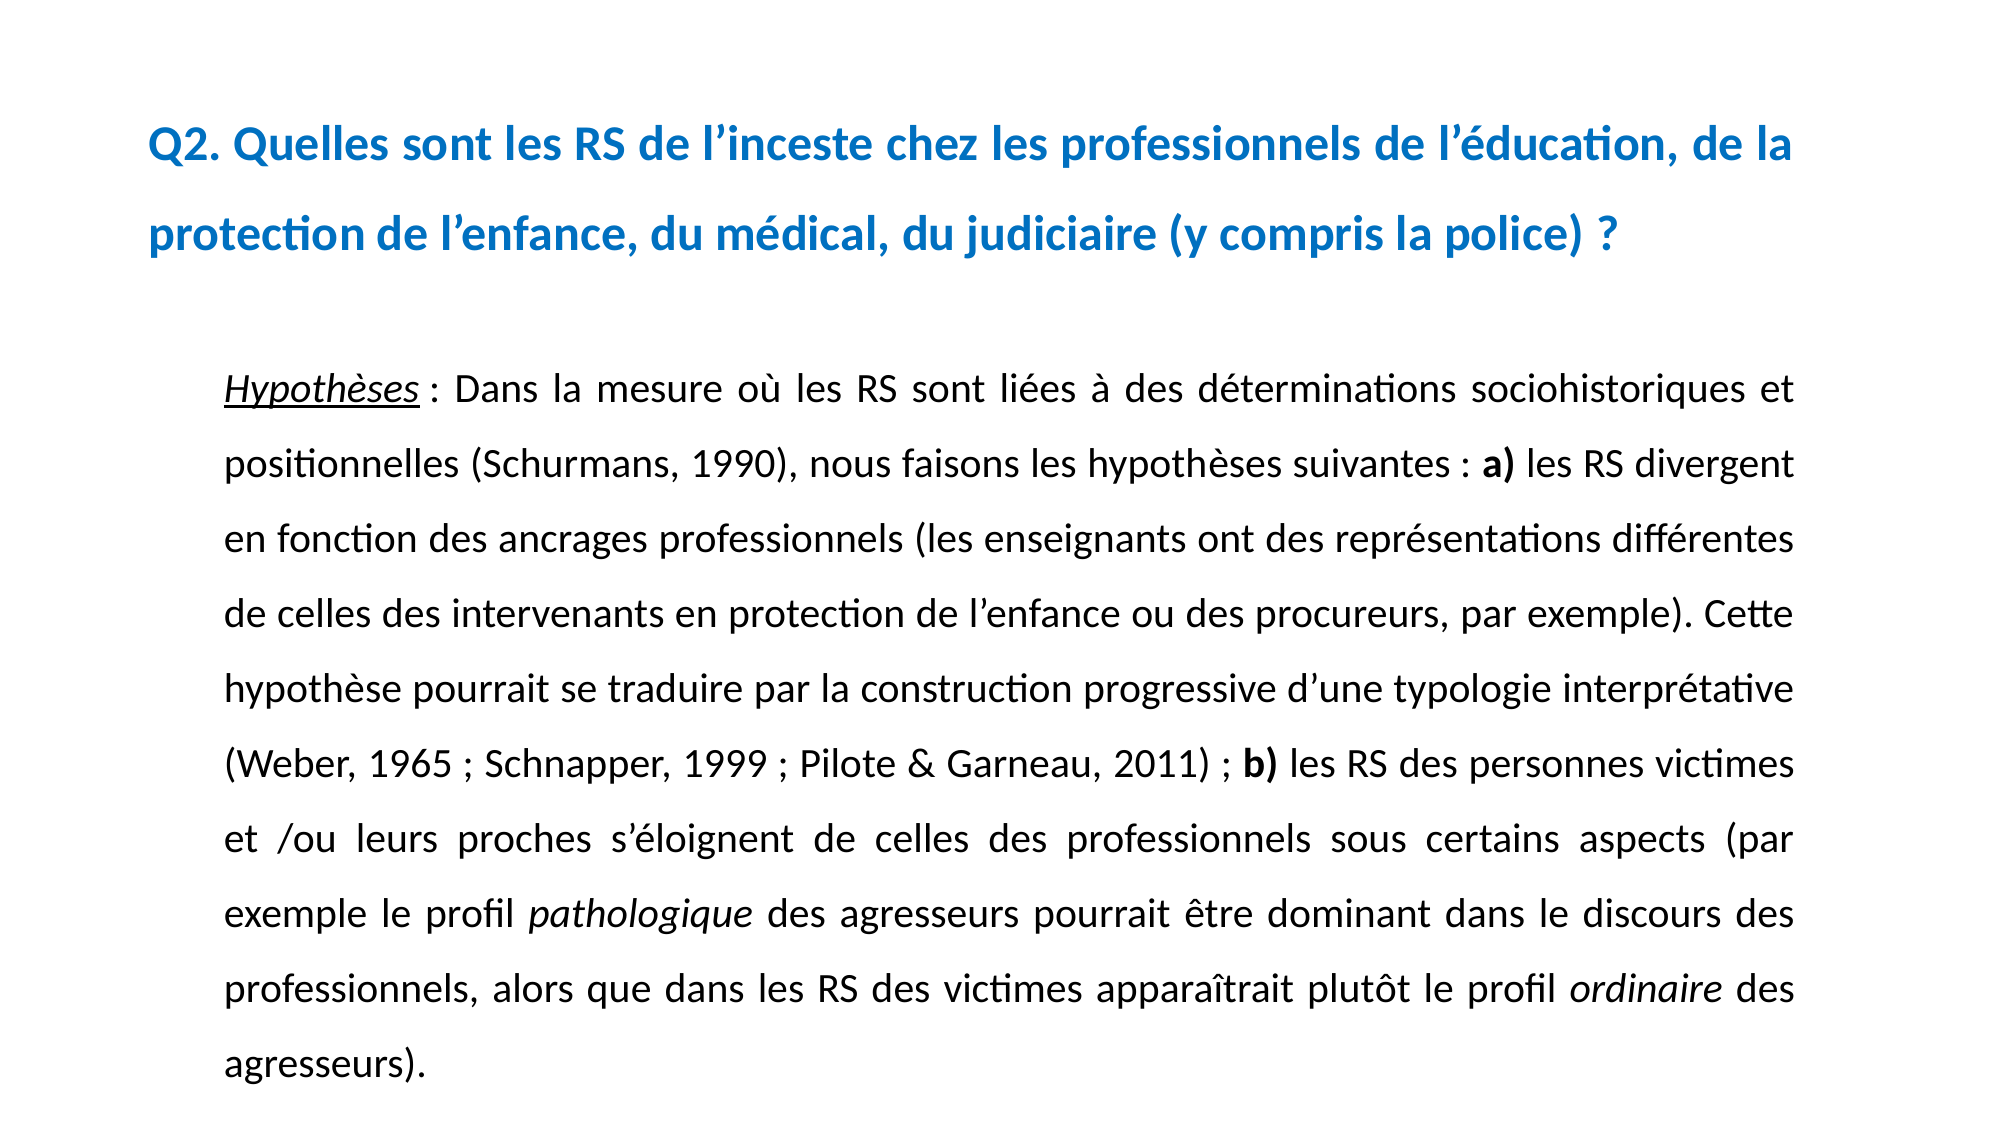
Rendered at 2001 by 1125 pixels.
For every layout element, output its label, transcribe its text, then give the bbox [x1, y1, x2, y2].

text_box Q2. Quelles sont les RS de l’inceste chez les professionnels de l’éducation, de la protection de l’enfance, du médical, du judiciaire (y compris la police) ? Hypothèses : Dans la mesure où les RS sont liées à des déterminations sociohistoriques et positionnelles (Schurmans, 1990), nous faisons les hypothèses suivantes : a) les RS divergent en fonction des ancrages professionnels (les enseignants ont des représentations différentes de celles des intervenants en protection de l’enfance ou des procureurs, par exemple). Cette hypothèse pourrait se traduire par la construction progressive d’une typologie interprétative (Weber, 1965 ; Schnapper, 1999 ; Pilote & Garneau, 2011) ; b) les RS des personnes victimes et /ou leurs proches s’éloignent de celles des professionnels sous certains aspects (par exemple le profil pathologique des agresseurs pourrait être dominant dans le discours des professionnels, alors que dans les RS des victimes apparaîtrait plutôt le profil ordinaire des agresseurs). [134, 72, 1810, 1093]
